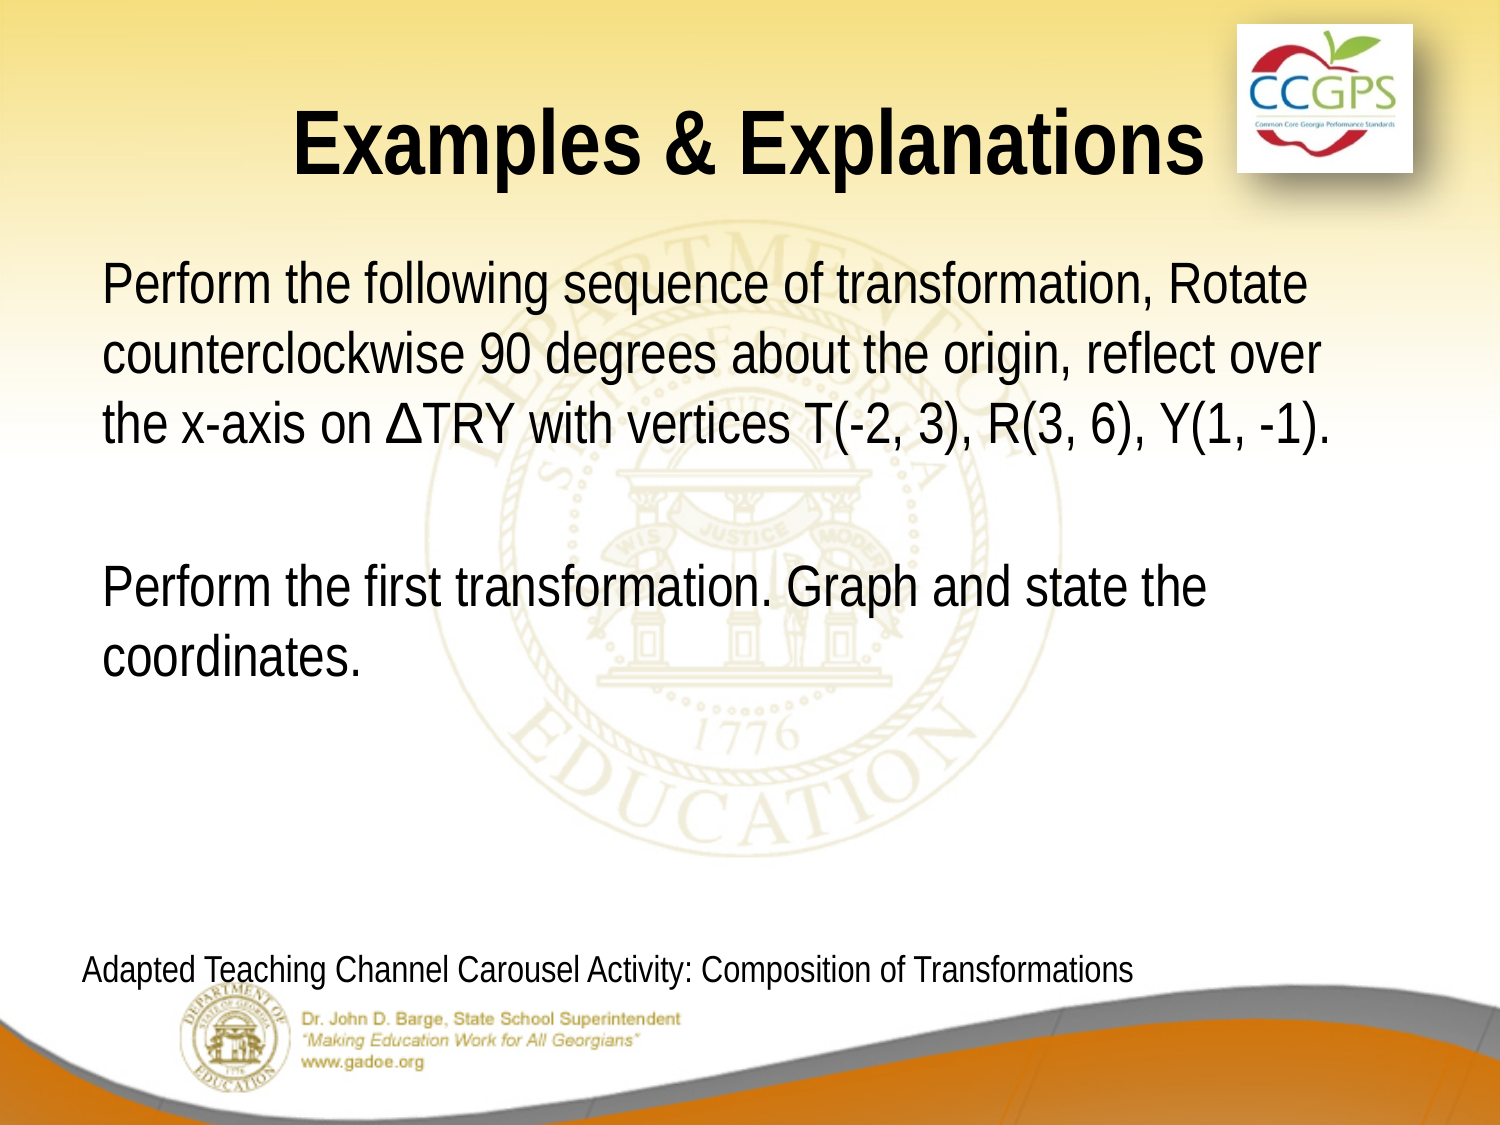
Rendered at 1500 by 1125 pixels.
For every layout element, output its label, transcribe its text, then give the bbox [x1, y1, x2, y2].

picture [0, 0, 1500, 1125]
text_box Adapted Teaching Channel Carousel Activity: Composition of Transformations [67, 937, 1150, 998]
title Examples & Explanations [112, 74, 1232, 201]
subtitle Perform the following sequence of transformation, Rotate counterclockwise 90 degrees about the origin, reflect over the x-axis on ∆TRY with vertices T(-2, 3), R(3, 6), Y(1, -1). Perform the first transformation. Graph and state the coordinates. [87, 237, 1388, 926]
